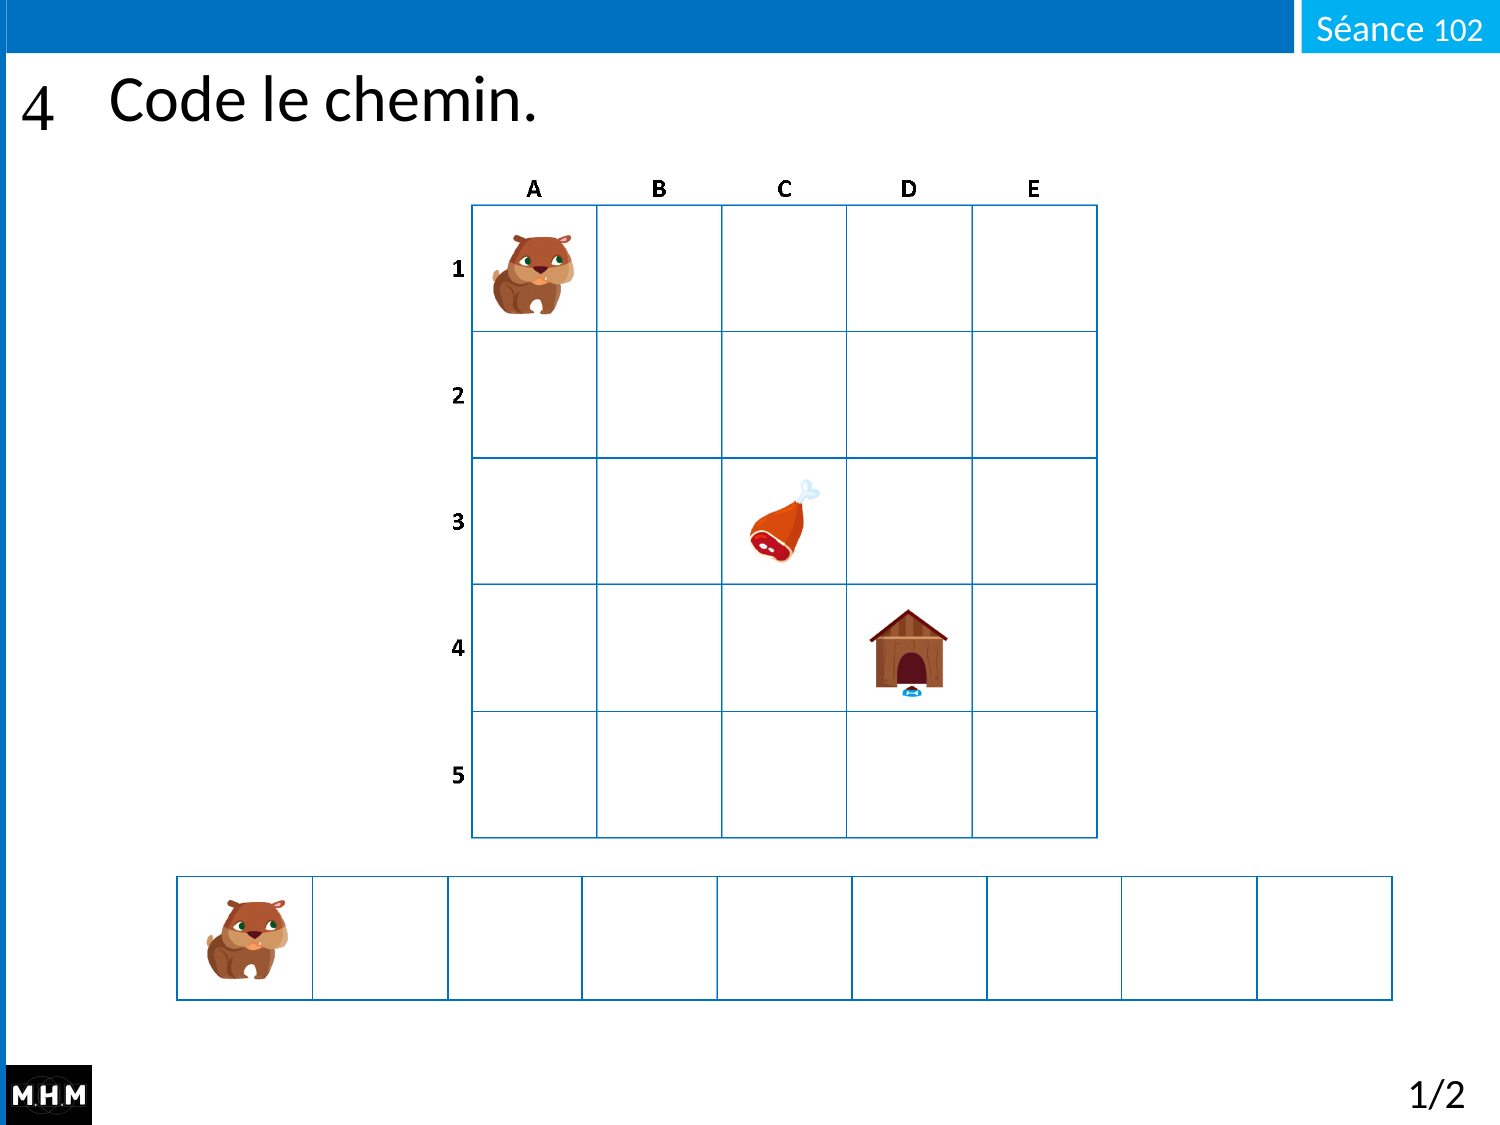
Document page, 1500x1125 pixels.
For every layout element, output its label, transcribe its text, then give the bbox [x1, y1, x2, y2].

picture [169, 870, 1402, 1008]
title Code le chemin. [94, 57, 1389, 144]
picture [6, 1065, 92, 1125]
picture [426, 163, 1115, 858]
list 1/2 [1373, 1064, 1500, 1125]
